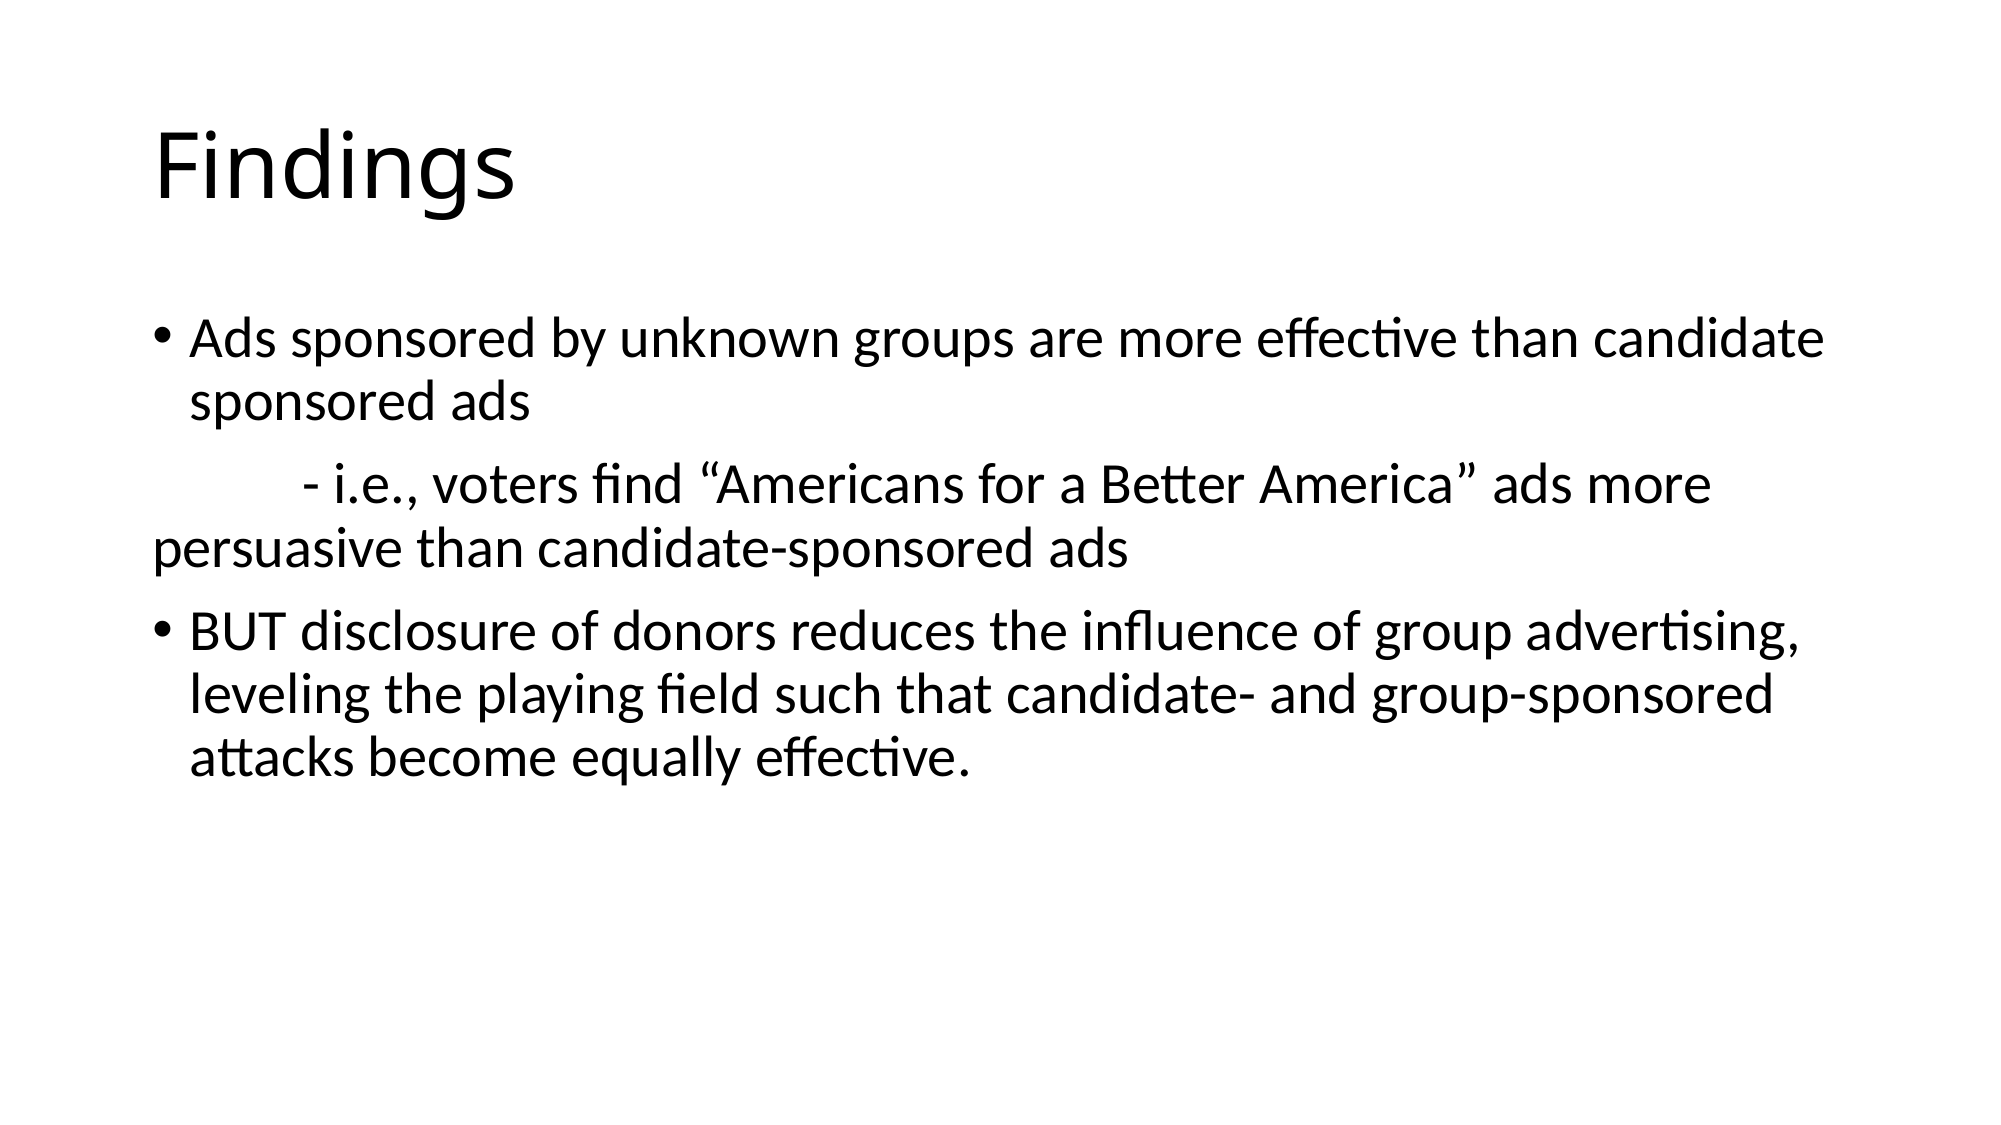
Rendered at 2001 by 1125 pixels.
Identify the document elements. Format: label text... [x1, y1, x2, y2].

title Findings [137, 59, 1863, 278]
list Ads sponsored by unknown groups are more effective than candidate sponsored ads - i.e., voters find “Americans for a Better America” ads more persuasive than candidate-sponsored ads BUT disclosure of donors reduces the influence of group advertising, leveling the playing field such that candidate- and group-sponsored attacks become equally effective. [137, 299, 1863, 1014]
